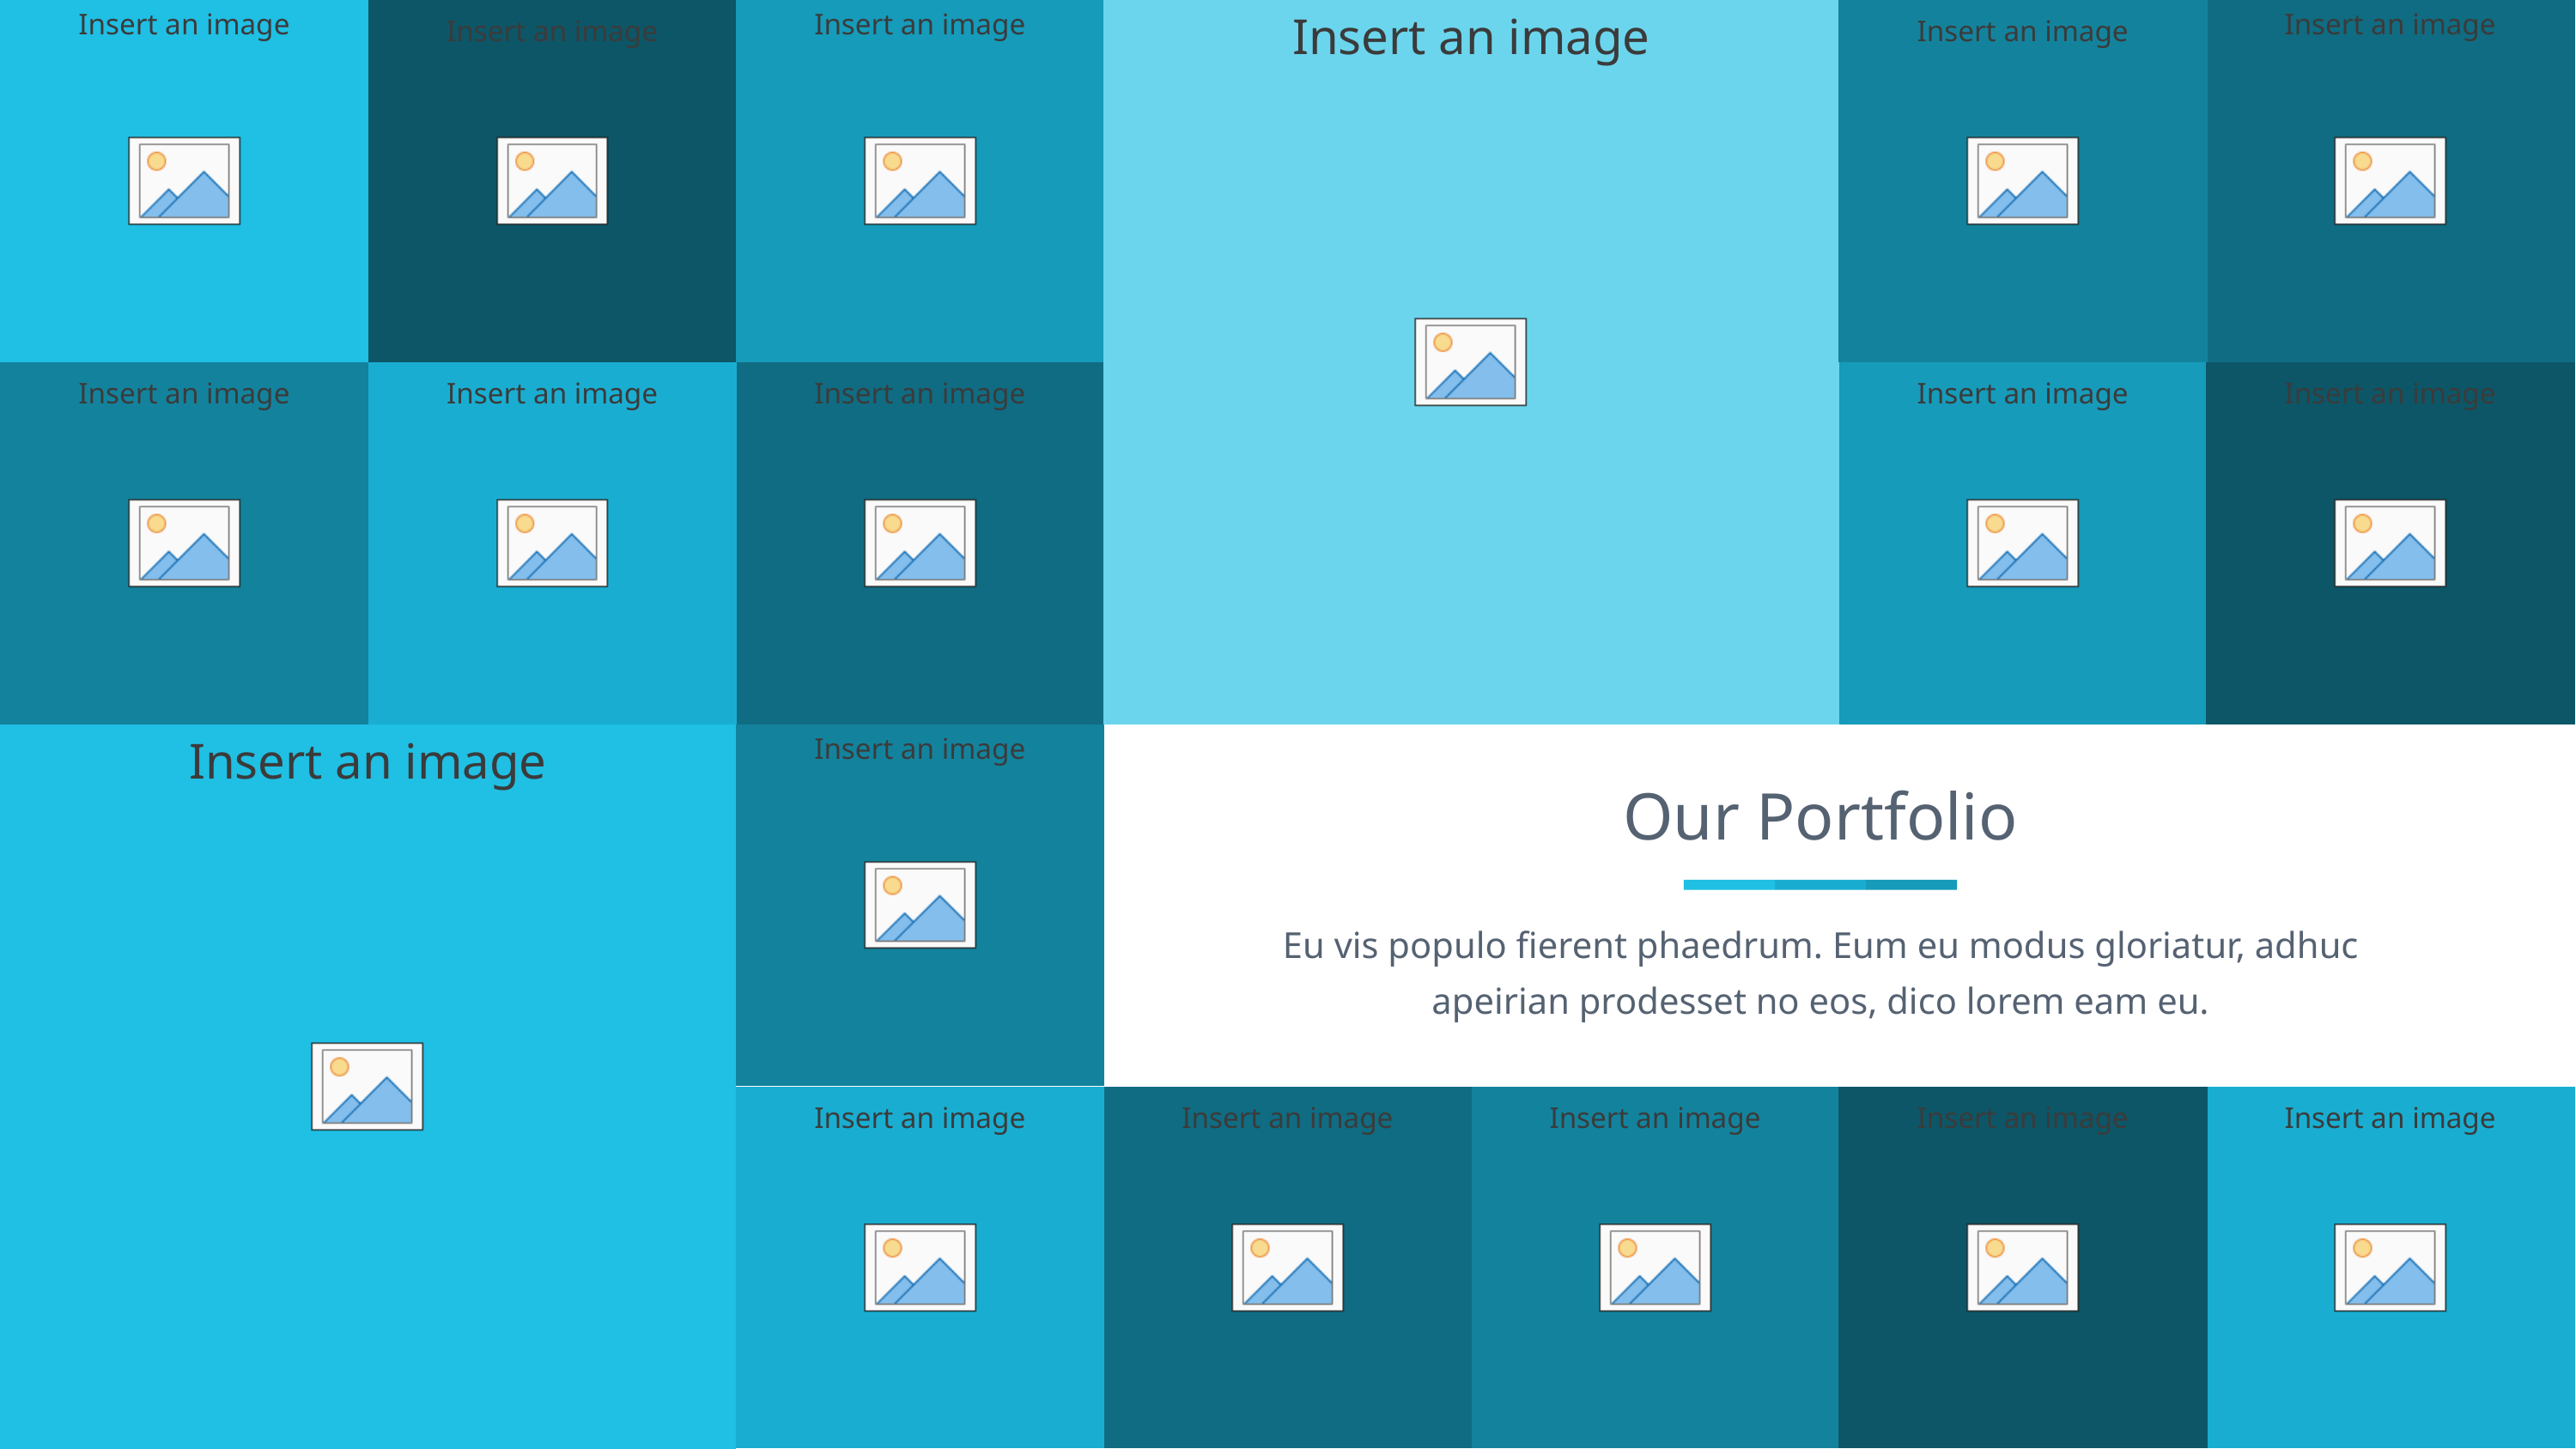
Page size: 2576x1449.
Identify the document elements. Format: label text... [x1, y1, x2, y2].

list Eu vis populo fierent phaedrum. Eum eu modus gloriatur, adhuc apeirian prodesset no eos, dico lorem eam eu. [1218, 902, 2423, 1047]
list Our Portfolio [1218, 761, 2423, 867]
picture [0, 0, 2575, 1449]
